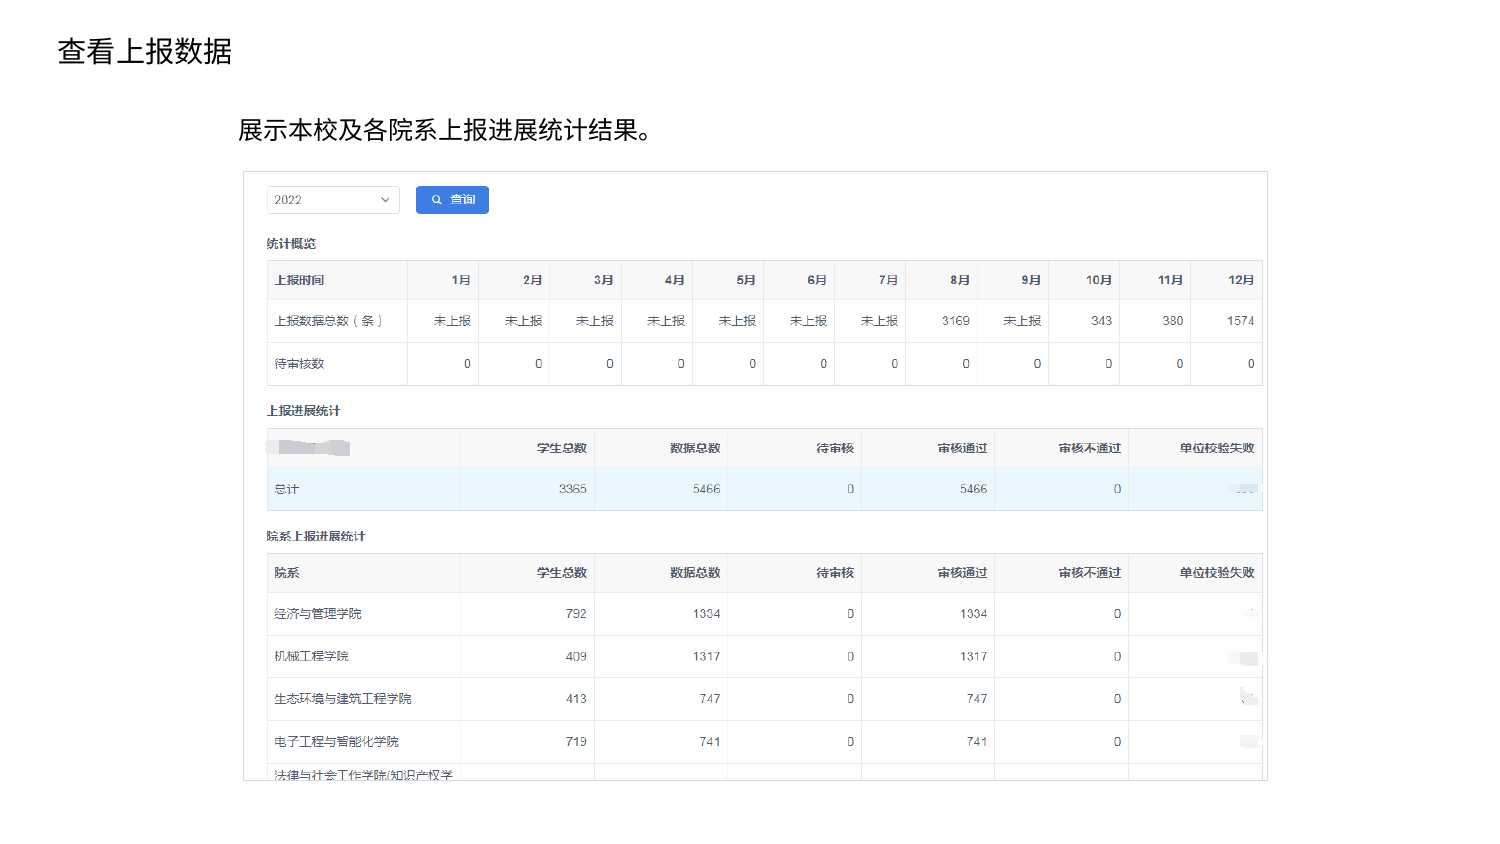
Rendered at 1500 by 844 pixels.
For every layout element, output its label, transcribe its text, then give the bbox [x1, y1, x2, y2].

picture [243, 171, 1268, 781]
title 查看上报数据 [42, 11, 939, 77]
text_box 展示本校及各院系上报进展统计结果。 [223, 92, 1447, 152]
